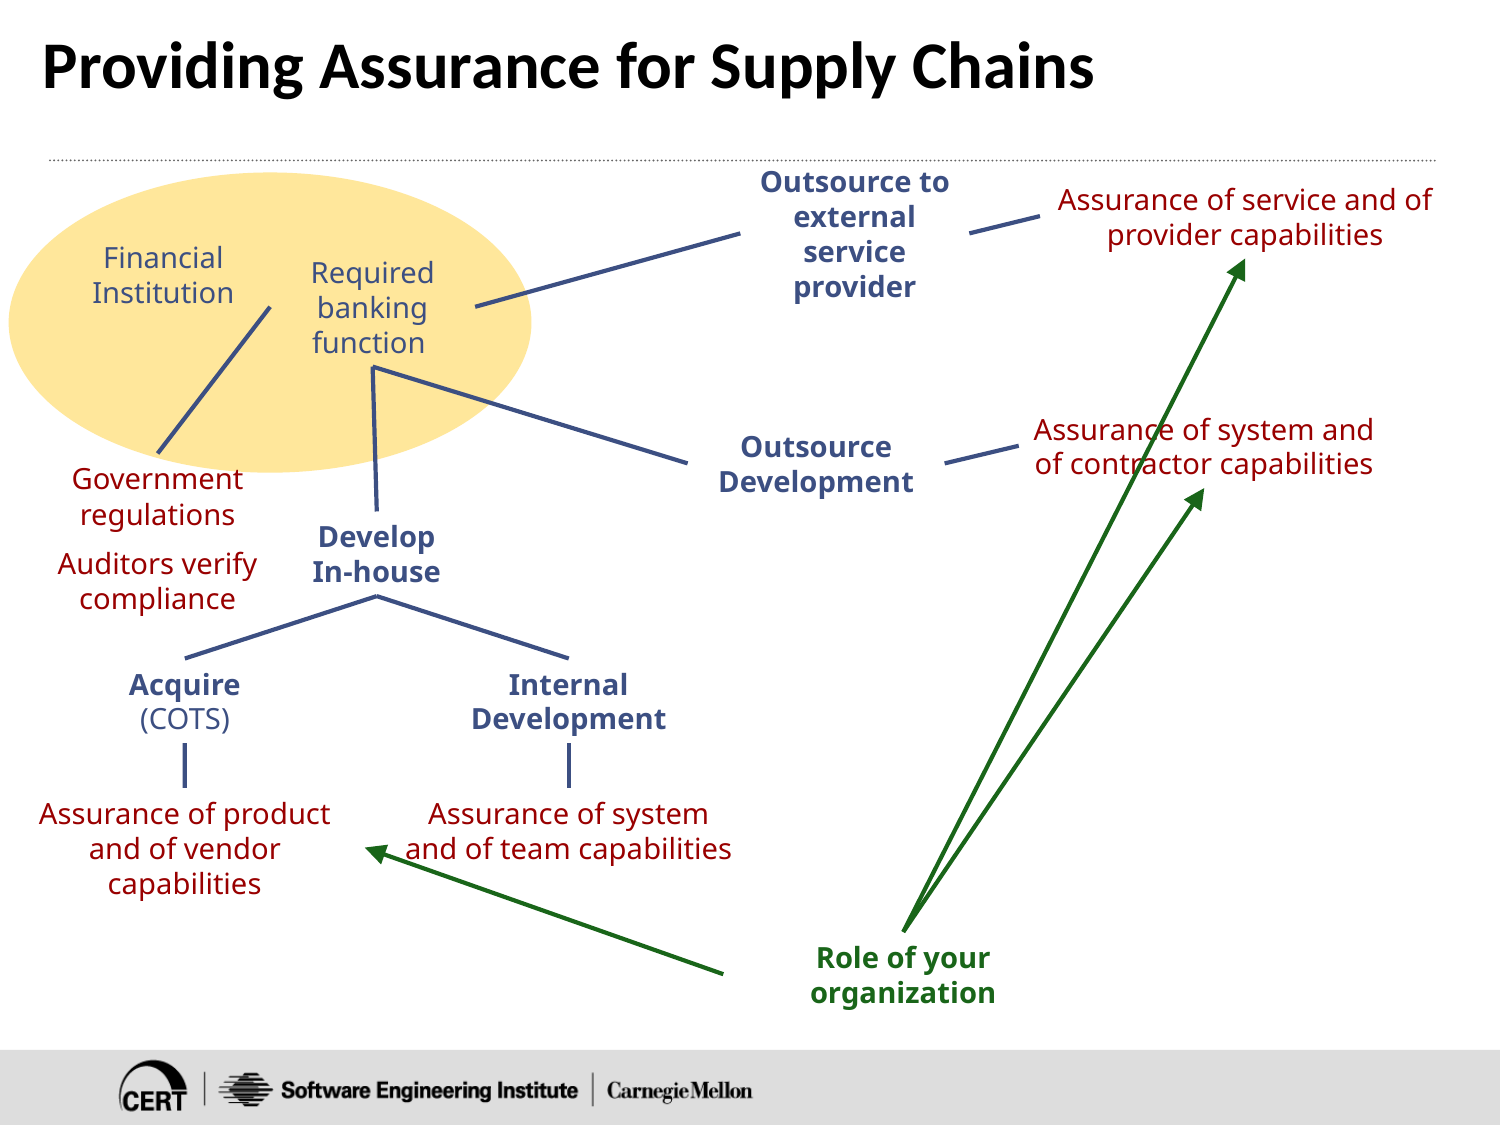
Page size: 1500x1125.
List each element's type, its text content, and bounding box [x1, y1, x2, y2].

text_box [377, 367, 688, 465]
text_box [379, 597, 570, 656]
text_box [8, 172, 532, 473]
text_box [474, 234, 741, 308]
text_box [903, 294, 1246, 933]
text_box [184, 597, 378, 656]
text_box Assurance of system and of contractor capabilities [1249, 403, 1390, 489]
title Providing Assurance for Supply Chains [42, 37, 1434, 155]
picture [102, 1056, 765, 1117]
text_box Role of your organization [723, 931, 1084, 1017]
text_box Assurance of service and of provider capabilities [1039, 173, 1451, 259]
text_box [372, 367, 377, 512]
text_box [157, 307, 271, 454]
text_box Outsource Development [687, 421, 897, 506]
text_box Develop In-house [307, 511, 466, 595]
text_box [364, 848, 724, 976]
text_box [4, 658, 749, 910]
text_box Outsource to external service provider [740, 156, 970, 311]
text_box Government regulations Auditors verify compliance [8, 479, 307, 623]
